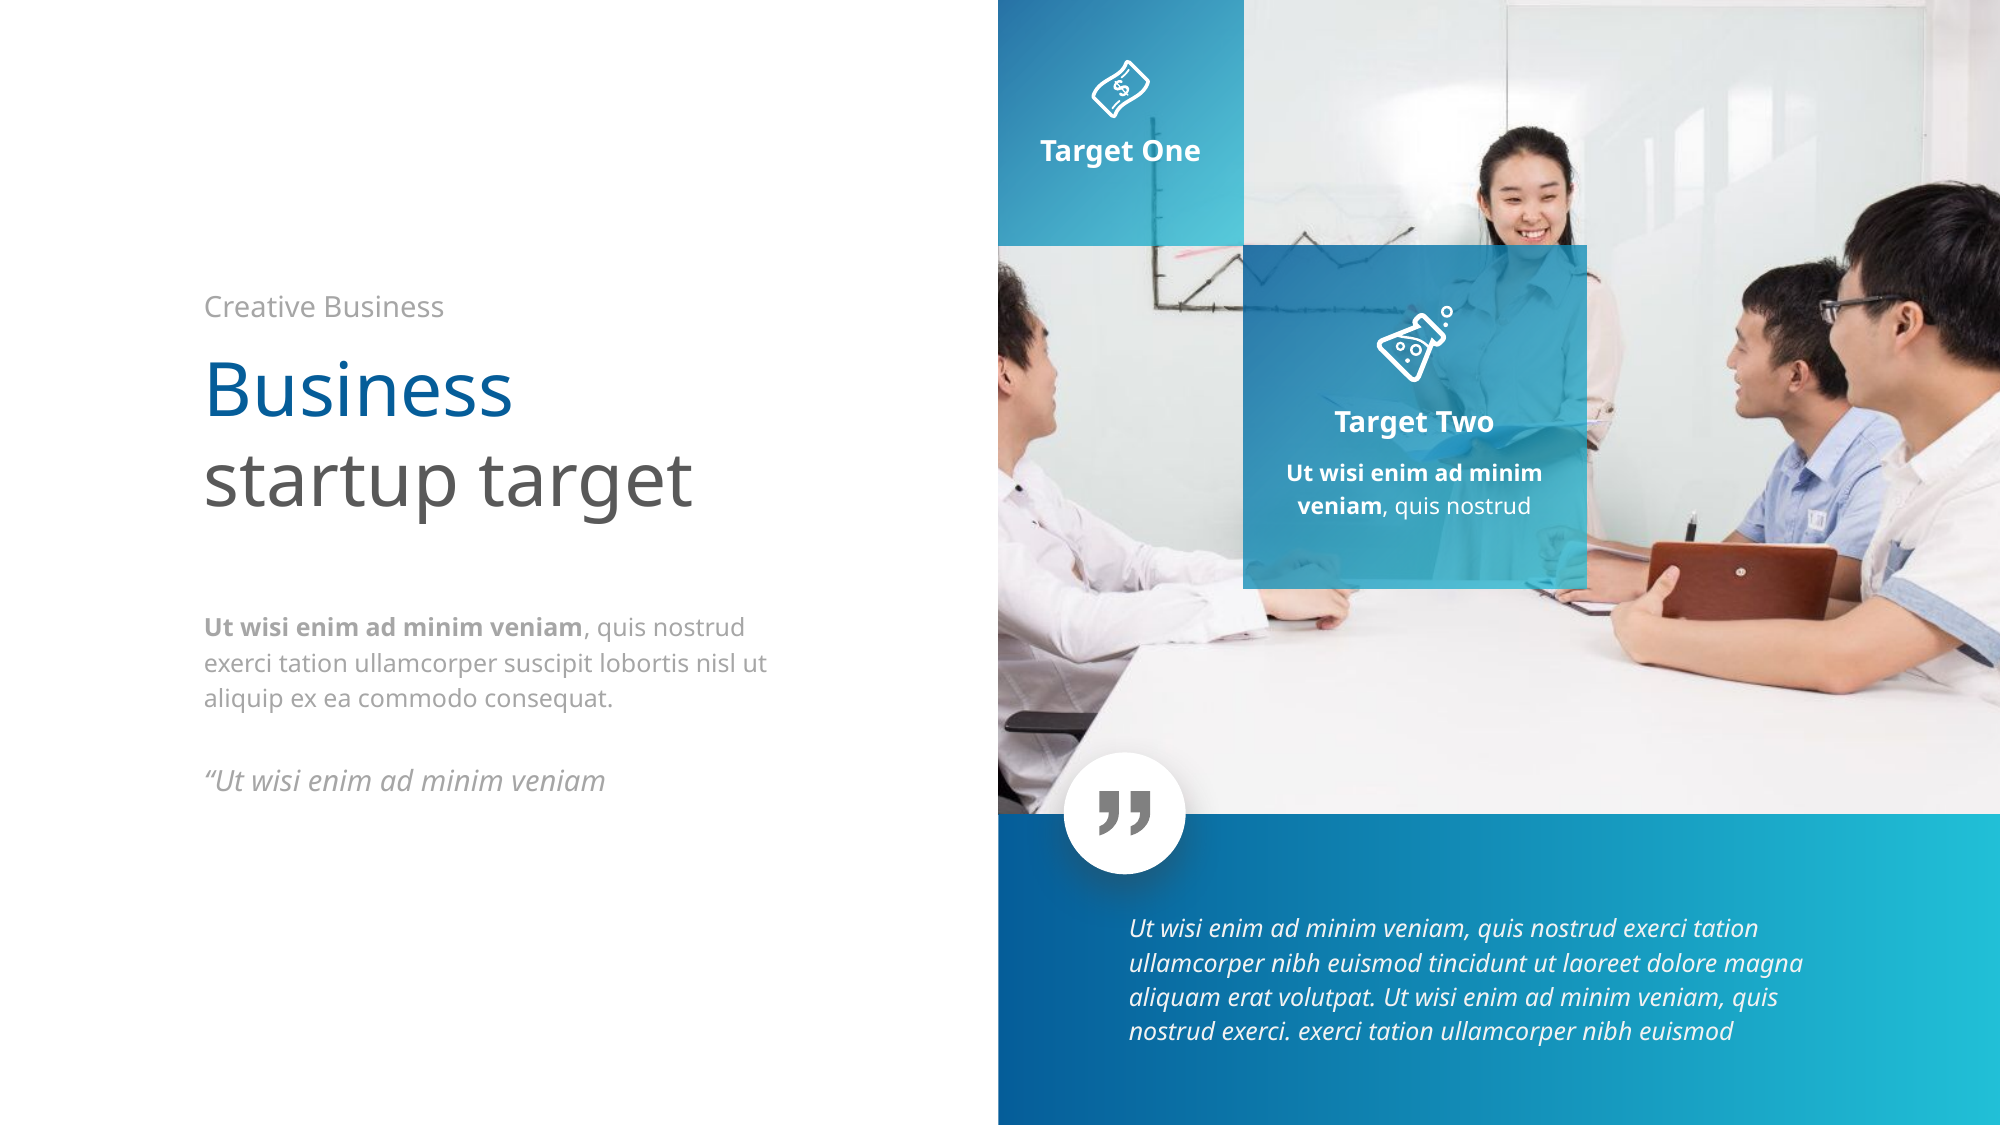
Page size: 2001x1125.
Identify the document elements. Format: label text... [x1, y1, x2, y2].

text_box [997, 814, 2000, 1125]
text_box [1198, 245, 1632, 589]
picture [998, 0, 2000, 815]
text_box Ut wisi enim ad minim veniam, quis nostrud exerci tation ullamcorper suscipit lobortis nisl ut aliquip ex ea commodo consequat. [189, 597, 799, 721]
text_box Business startup target [189, 333, 762, 529]
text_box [1063, 752, 1186, 875]
text_box Ut wisi enim ad minim veniam, quis nostrud exerci tation ullamcorper nibh euismod tincidunt ut laoreet dolore magna aliquam erat volutpat. Ut wisi enim ad minim veniam, quis nostrud exerci. exerci tation ullamcorper nibh euismod [1113, 901, 1885, 1095]
text_box “Ut wisi enim ad minim veniam [189, 747, 799, 805]
text_box Creative Business [189, 280, 537, 331]
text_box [979, 0, 1262, 246]
